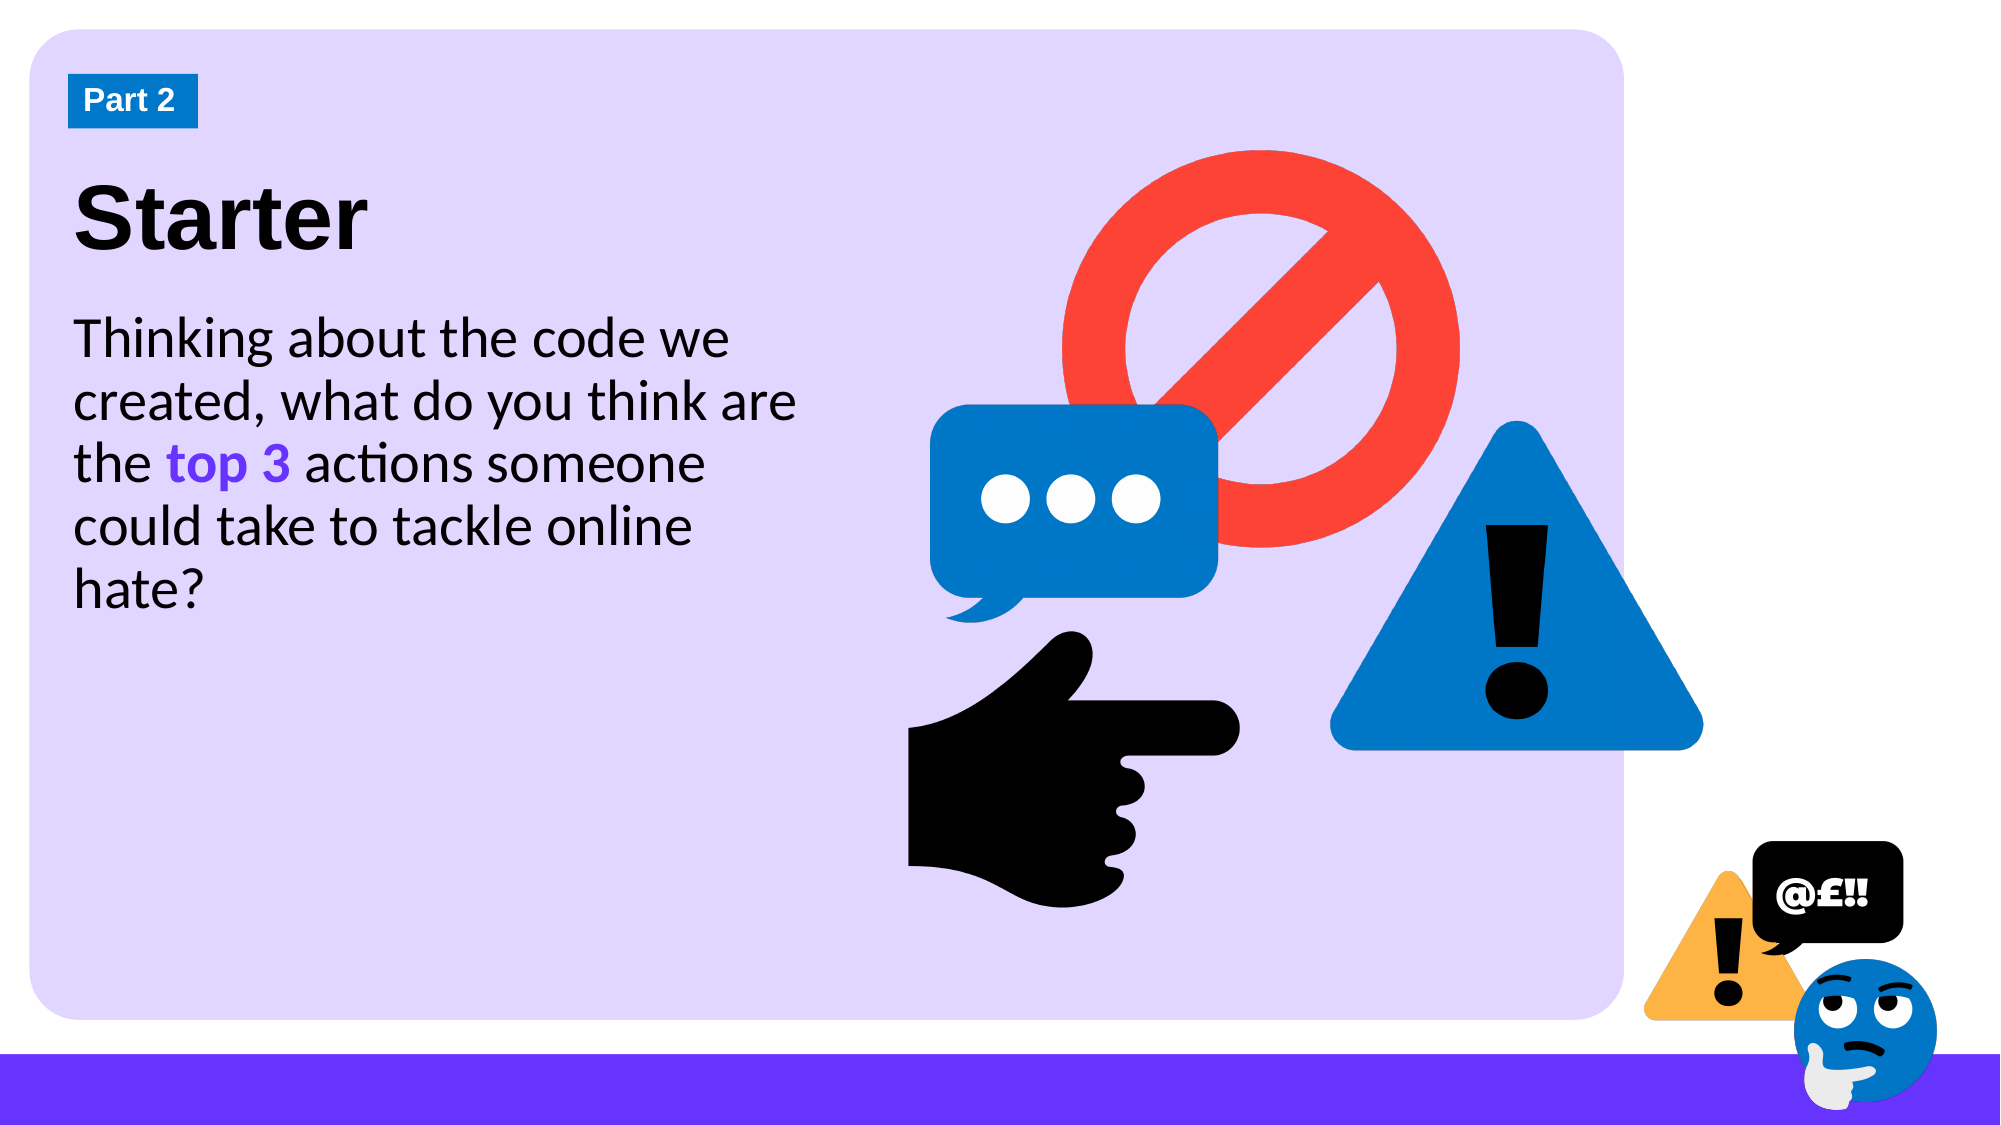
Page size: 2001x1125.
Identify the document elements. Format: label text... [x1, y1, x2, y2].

picture [0, 0, 2000, 1125]
text_box Starter [59, 59, 1857, 278]
text_box [28, 28, 1625, 1021]
list Thinking about the code we created, what do you think are the top 3 actions someone could take to tackle online hate? [59, 299, 844, 1014]
